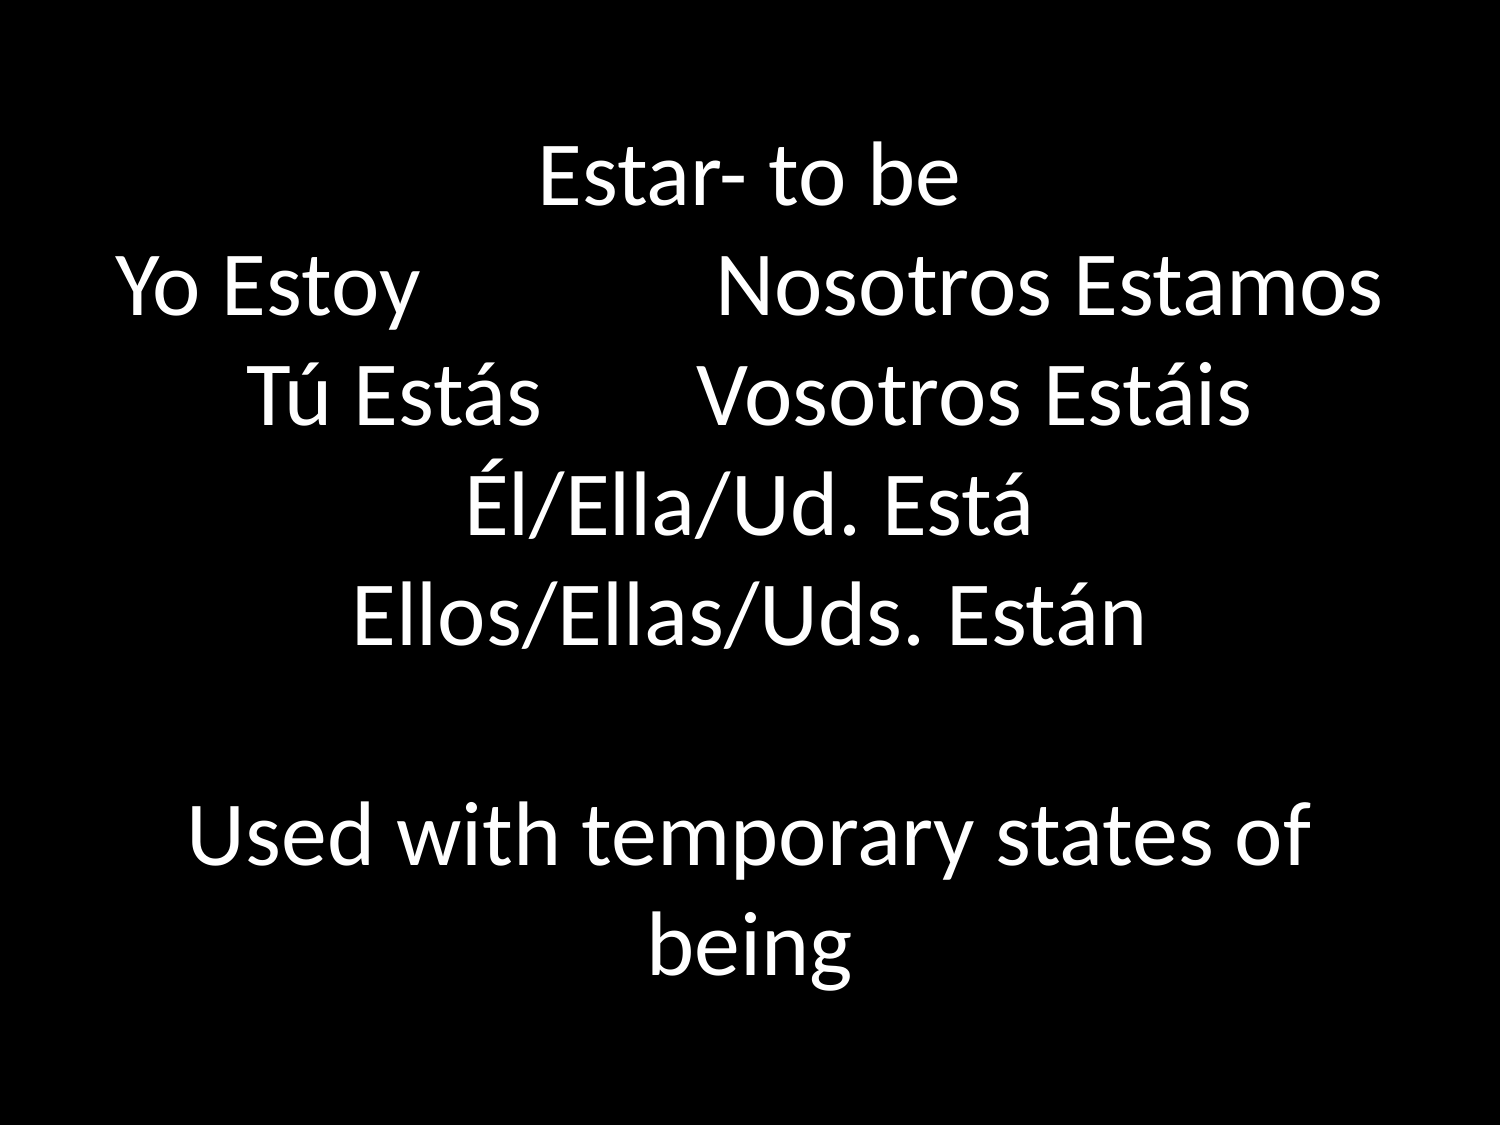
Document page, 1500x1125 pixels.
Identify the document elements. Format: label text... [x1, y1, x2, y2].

title Estar- to be Yo Estoy Nosotros Estamos Tú Estás Vosotros Estáis Él/Ella/Ud. Está Ellos/Ellas/Uds. Están Used with temporary states of being [75, 45, 1425, 1063]
